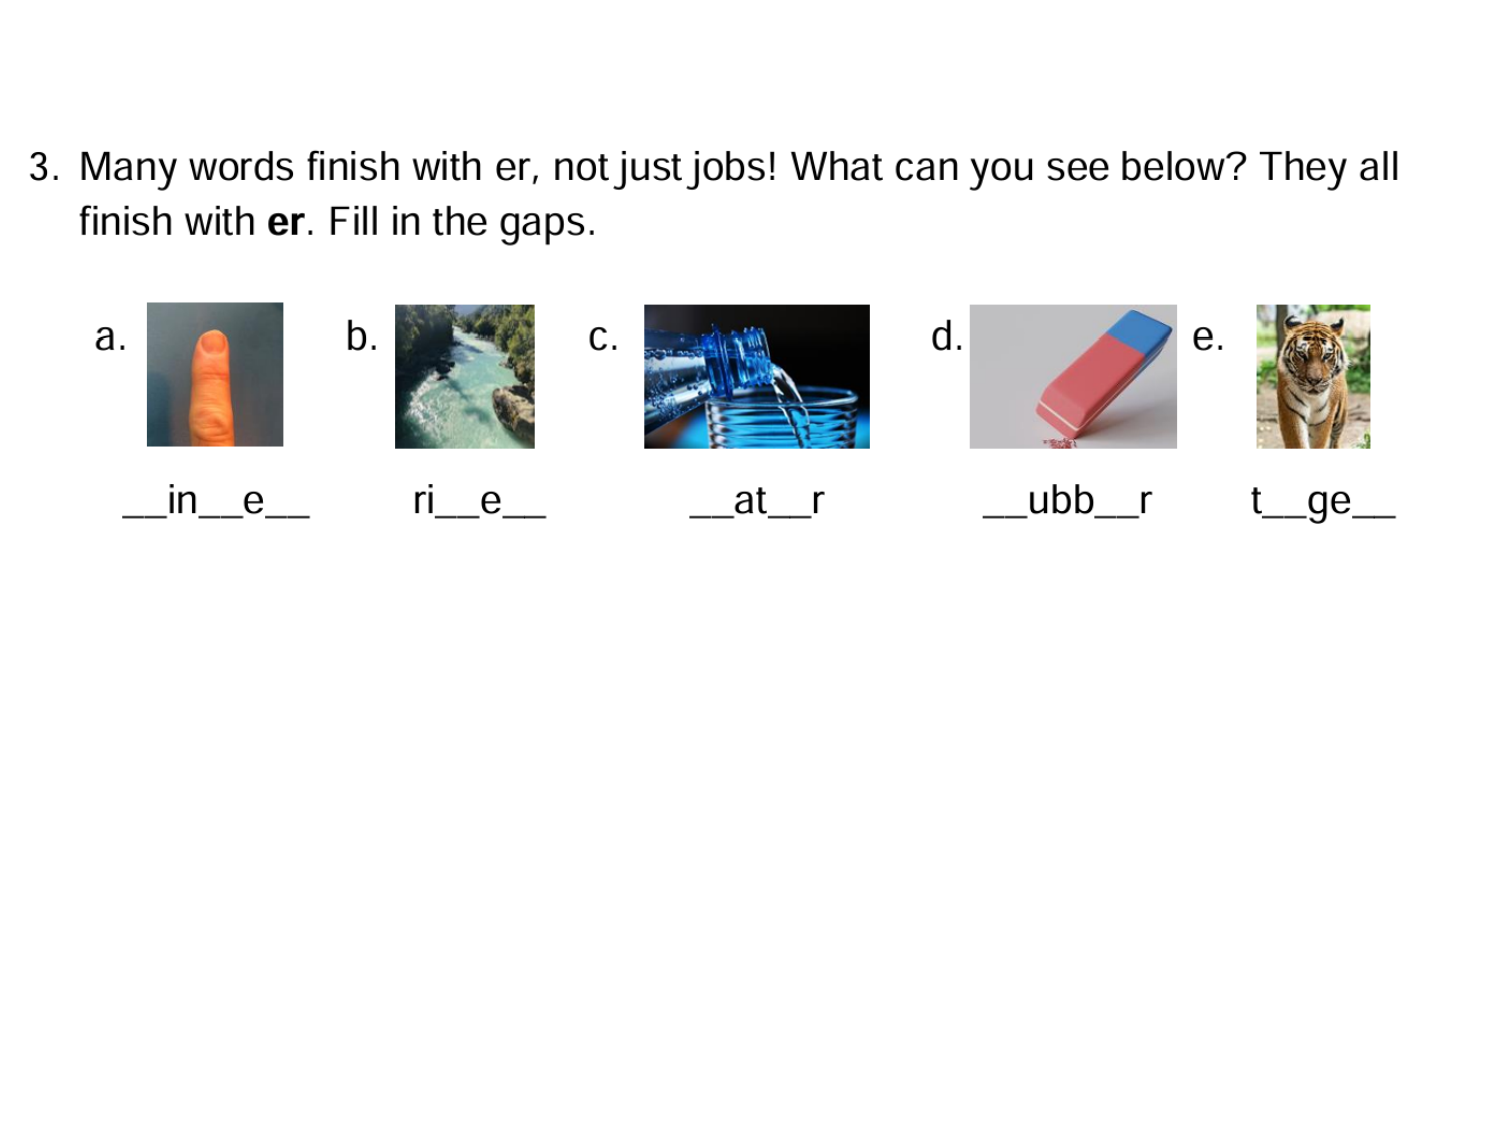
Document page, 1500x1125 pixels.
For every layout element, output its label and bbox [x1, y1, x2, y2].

picture [17, 136, 1466, 540]
